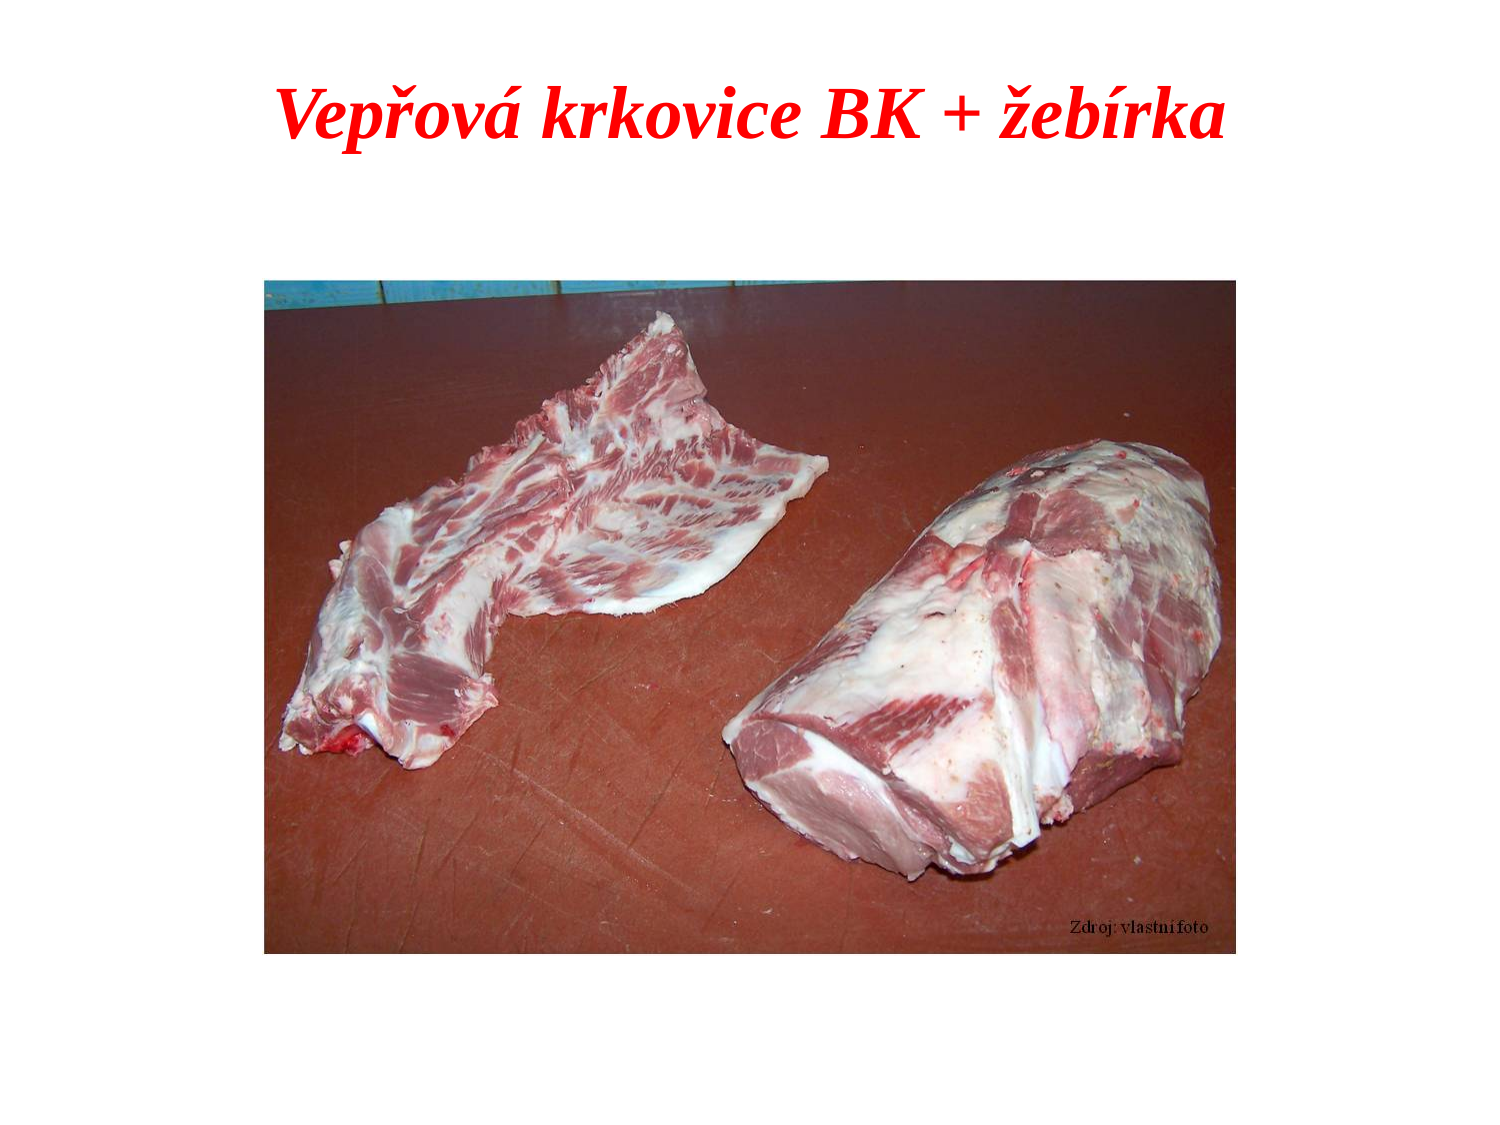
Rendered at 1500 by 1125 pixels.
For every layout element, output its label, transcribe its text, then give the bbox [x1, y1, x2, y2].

title Vepřová krkovice BK + žebírka [75, 45, 1425, 173]
picture [261, 278, 1239, 957]
